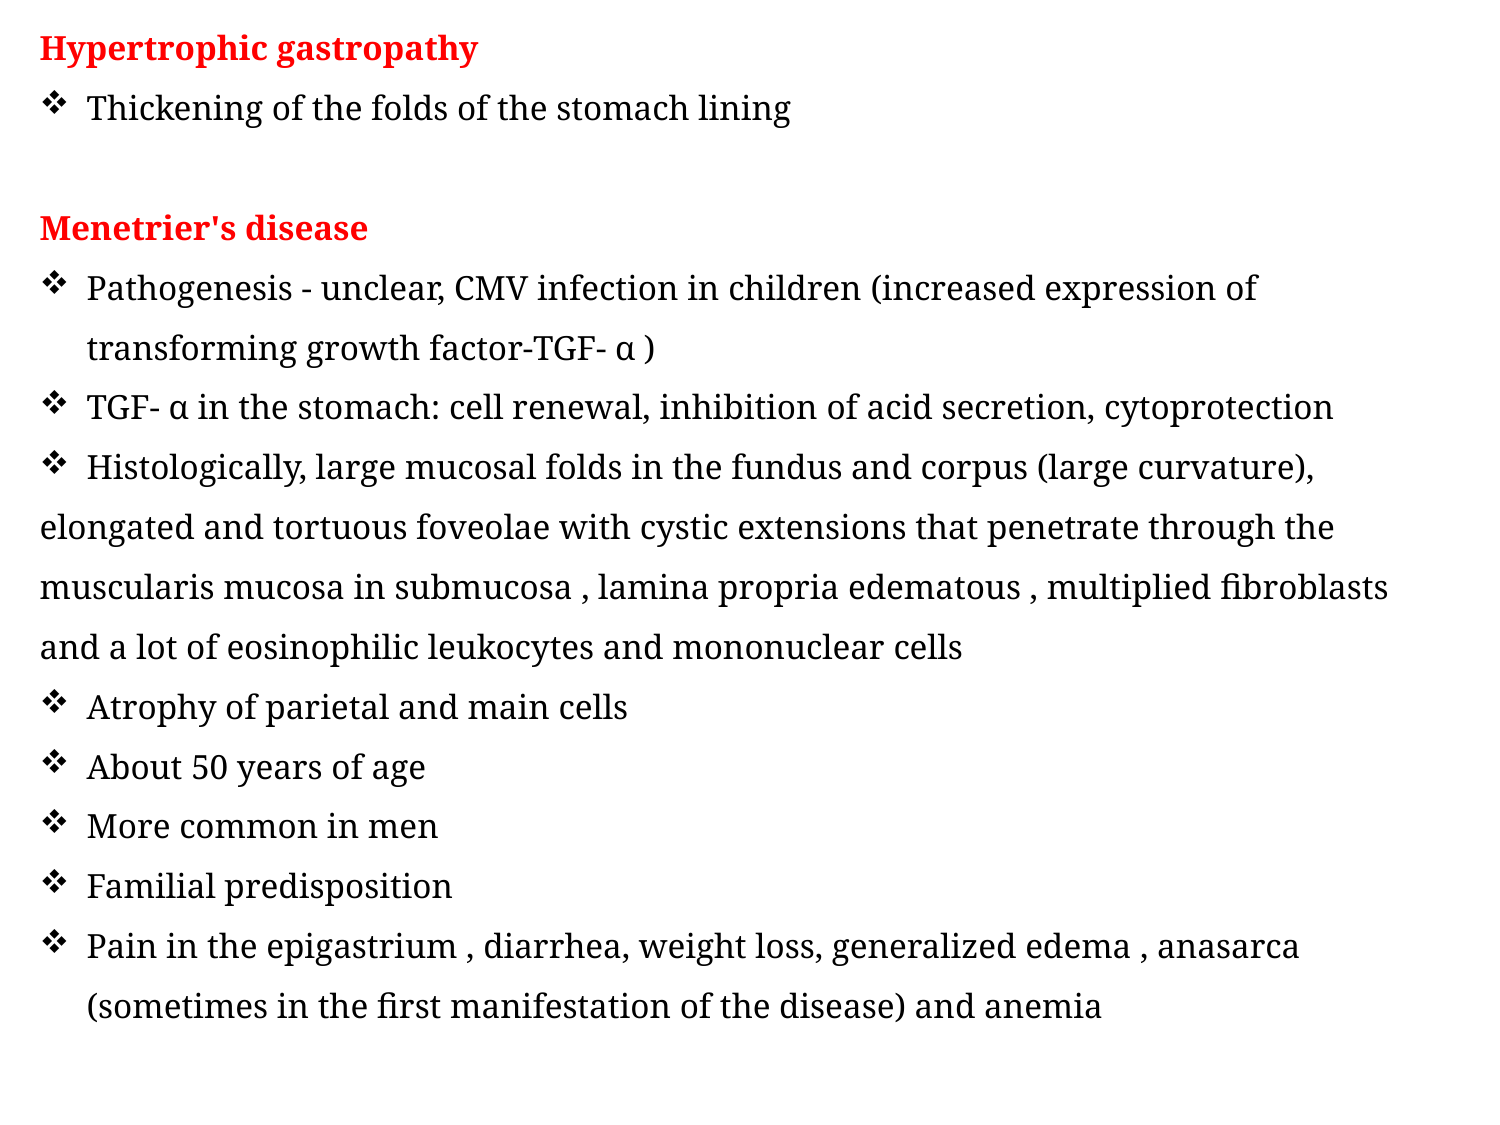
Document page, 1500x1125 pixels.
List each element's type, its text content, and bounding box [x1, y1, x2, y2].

text_box Hypertrophic gastropathy Thickening of the folds of the stomach lining Menetrier's disease Pathogenesis - unclear, CMV infection in children (increased expression of transforming growth factor-TGF- α ) TGF- α in the stomach: cell renewal, inhibition of acid secretion, cytoprotection Histologically, large mucosal folds in the fundus and corpus (large curvature), elongated and tortuous foveolae with cystic extensions that penetrate through the muscularis mucosa in submucosa , lamina propria edematous , multiplied fibroblasts and a lot of eosinophilic leukocytes and mononuclear cells Atrophy of parietal and main cells About 50 years of age More common in men Familial predisposition Pain in the epigastrium , diarrhea, weight loss, generalized edema , anasarca (sometimes in the first manifestation of the disease) and anemia [24, 0, 1450, 1078]
